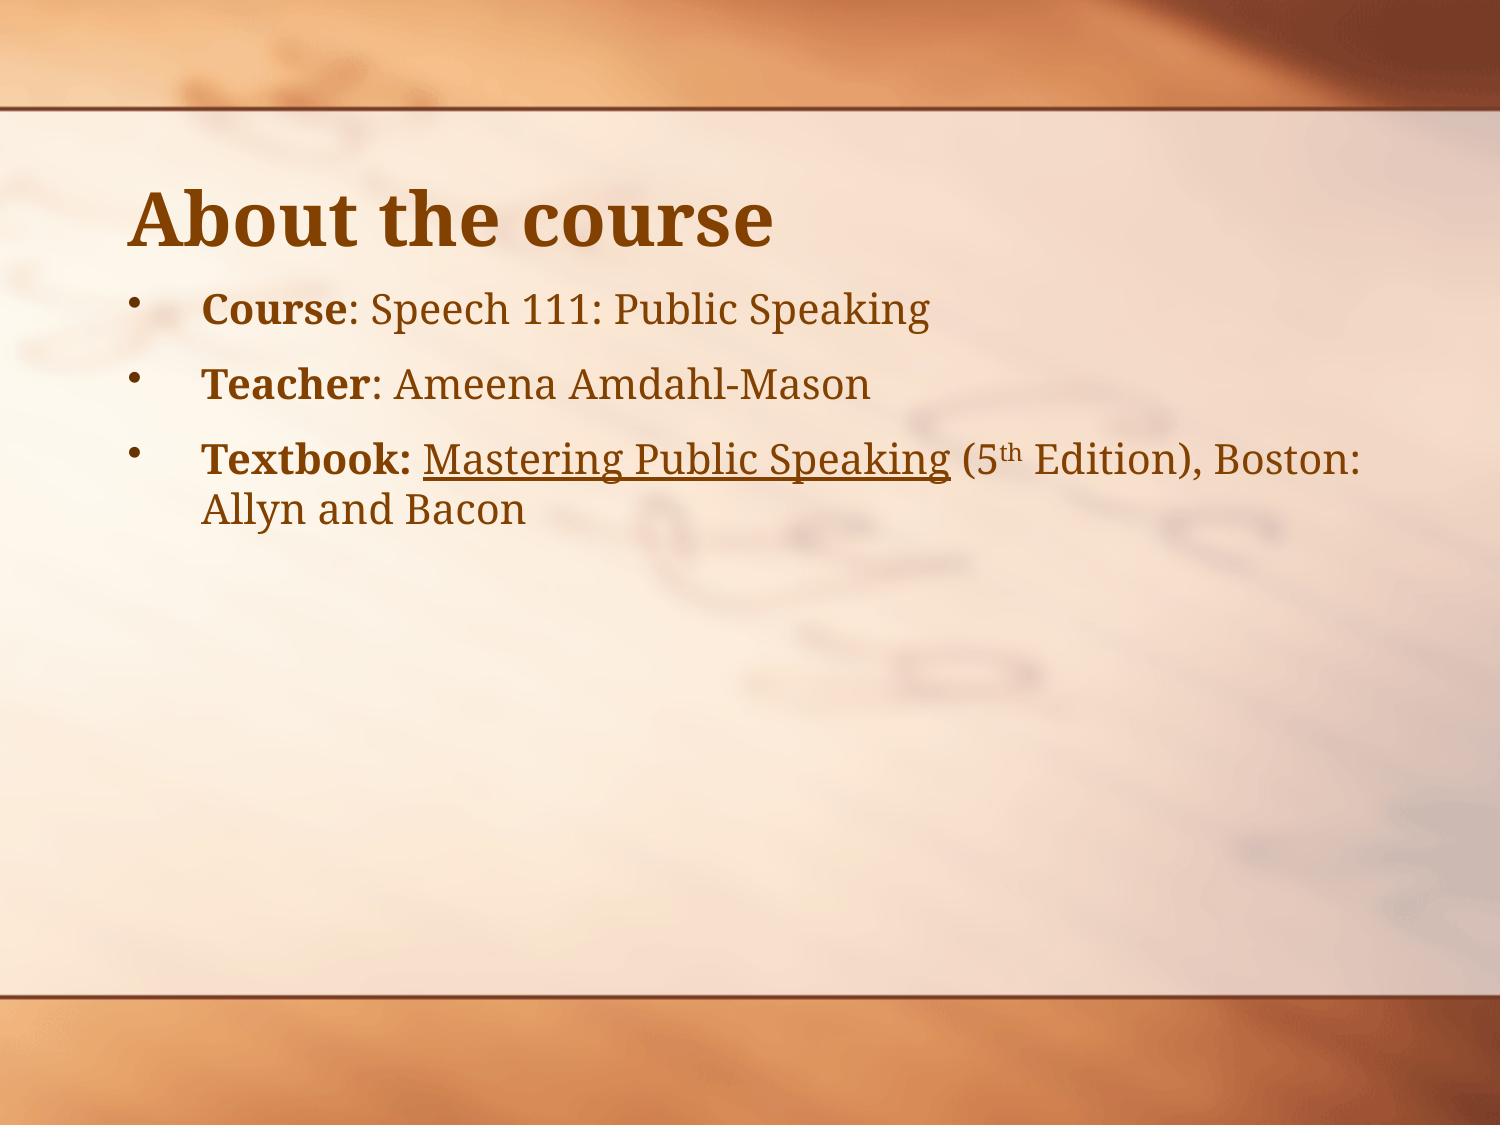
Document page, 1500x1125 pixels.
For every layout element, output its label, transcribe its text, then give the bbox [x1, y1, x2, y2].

picture [0, 0, 1500, 1125]
list Course: Speech 111: Public Speaking Teacher: Ameena Amdahl-Mason Textbook: Mastering Public Speaking (5th Edition), Boston: Allyn and Bacon [112, 274, 1413, 951]
title About the course [112, 124, 1413, 270]
